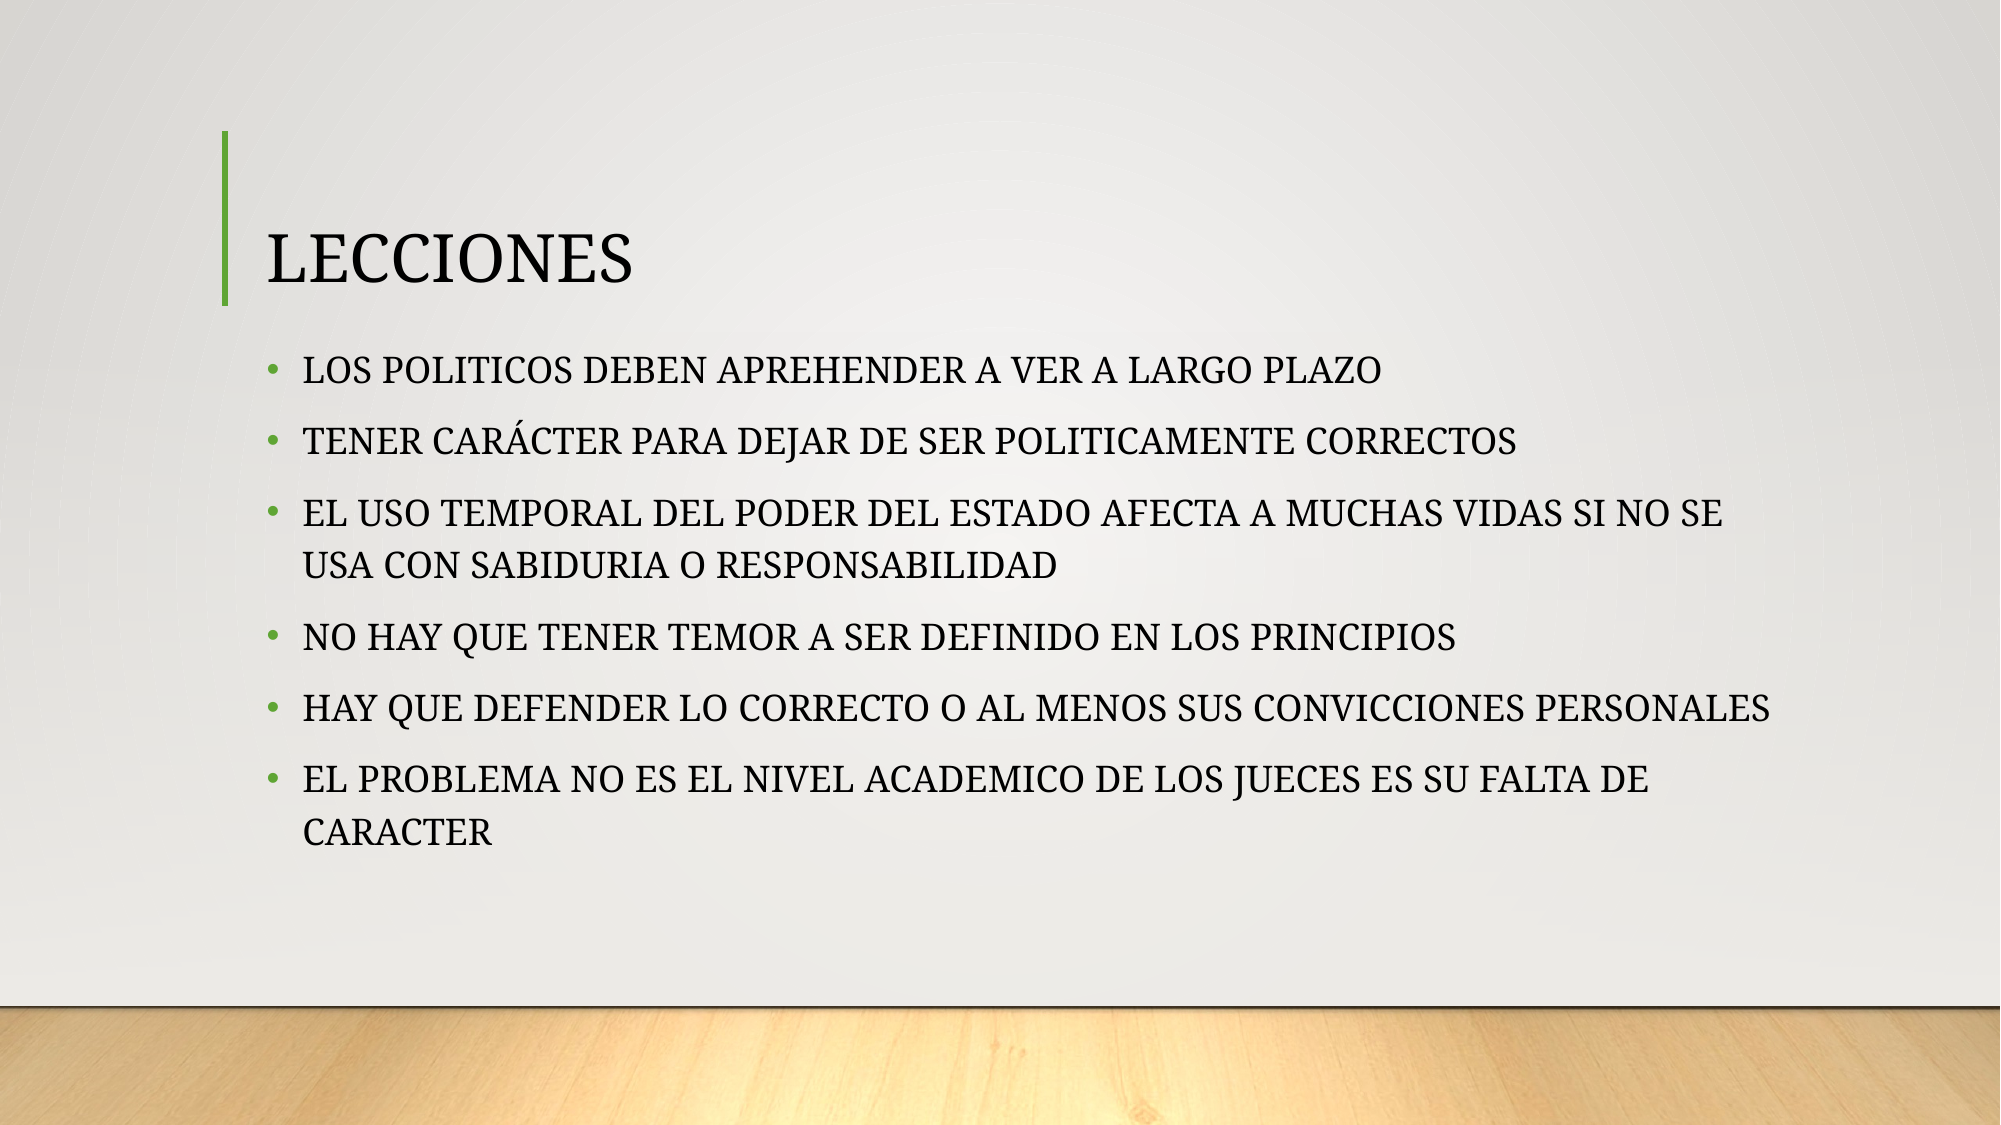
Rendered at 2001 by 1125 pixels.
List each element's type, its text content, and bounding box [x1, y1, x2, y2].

list LOS POLITICOS DEBEN APREHENDER A VER A LARGO PLAZO TENER CARÁCTER PARA DEJAR DE SER POLITICAMENTE CORRECTOS EL USO TEMPORAL DEL PODER DEL ESTADO AFECTA A MUCHAS VIDAS SI NO SE USA CON SABIDURIA O RESPONSABILIDAD NO HAY QUE TENER TEMOR A SER DEFINIDO EN LOS PRINCIPIOS HAY QUE DEFENDER LO CORRECTO O AL MENOS SUS CONVICCIONES PERSONALES EL PROBLEMA NO ES EL NIVEL ACADEMICO DE LOS JUECES ES SU FALTA DE CARACTER [251, 330, 1814, 897]
title LECCIONES [251, 131, 1814, 305]
picture [0, 1006, 2000, 1125]
